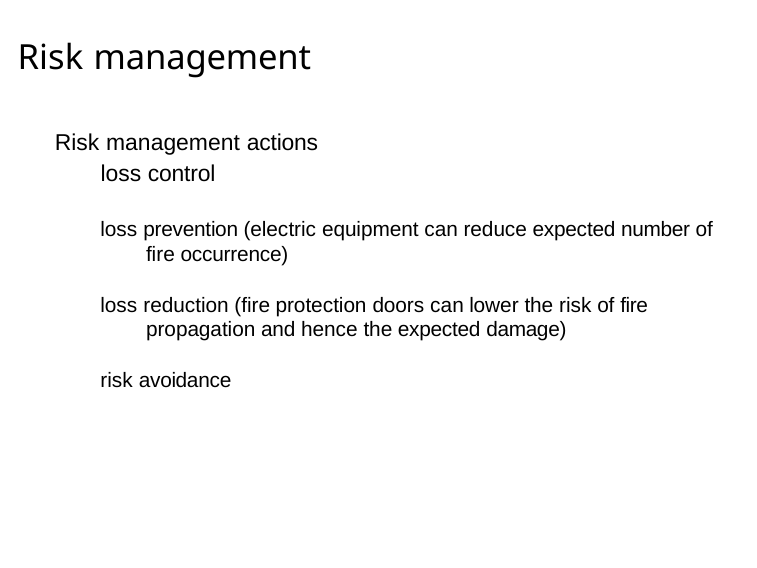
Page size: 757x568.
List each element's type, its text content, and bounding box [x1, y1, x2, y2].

text_box Risk management actions loss control loss prevention (electric equipment can reduce expected number of fire occurrence) loss reduction (fire protection doors can lower the risk of fire propagation and hence the expected damage) risk avoidance [53, 121, 742, 392]
title Risk management [0, 0, 756, 103]
